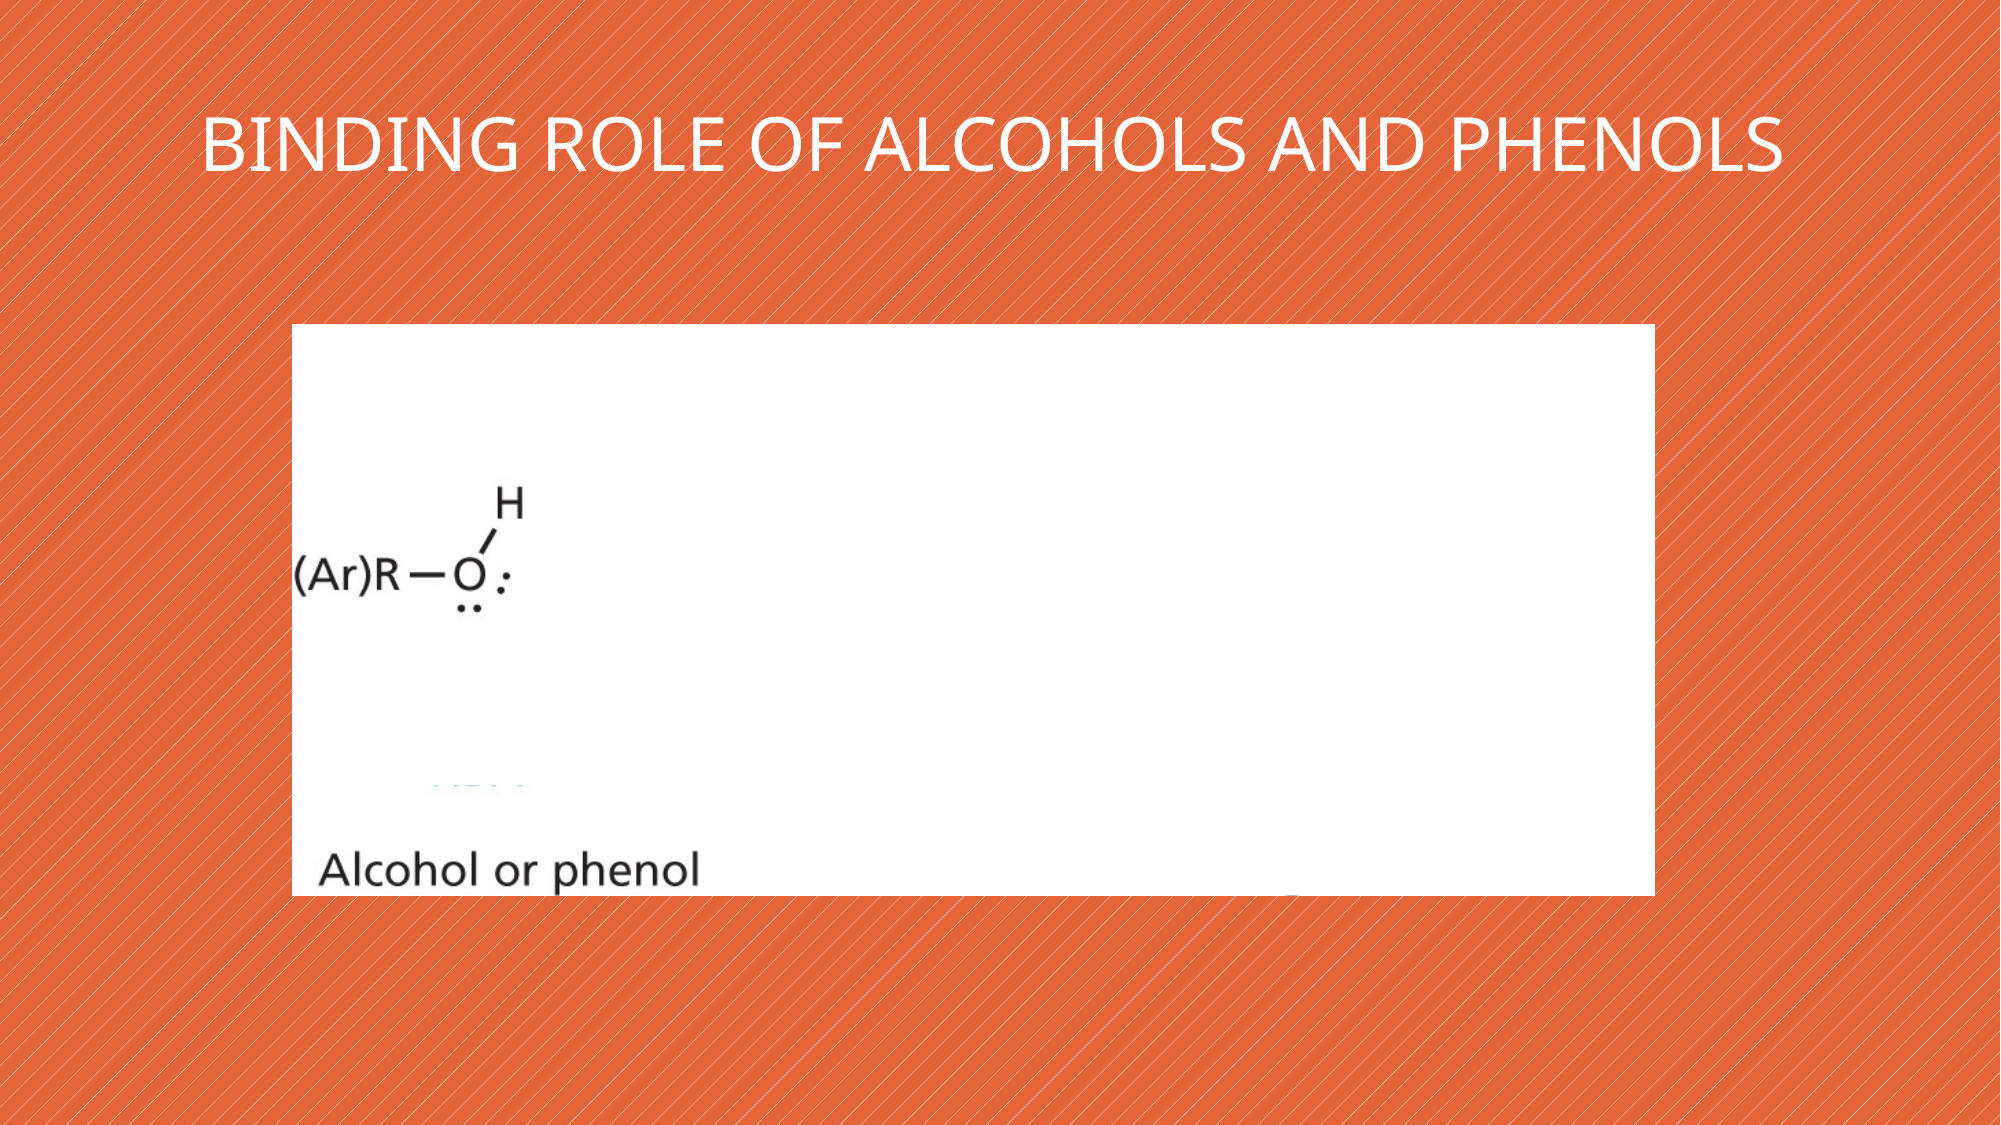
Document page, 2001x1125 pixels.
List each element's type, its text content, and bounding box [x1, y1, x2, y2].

title Binding role of alcohols and phenols [184, 25, 1810, 269]
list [292, 324, 1655, 897]
